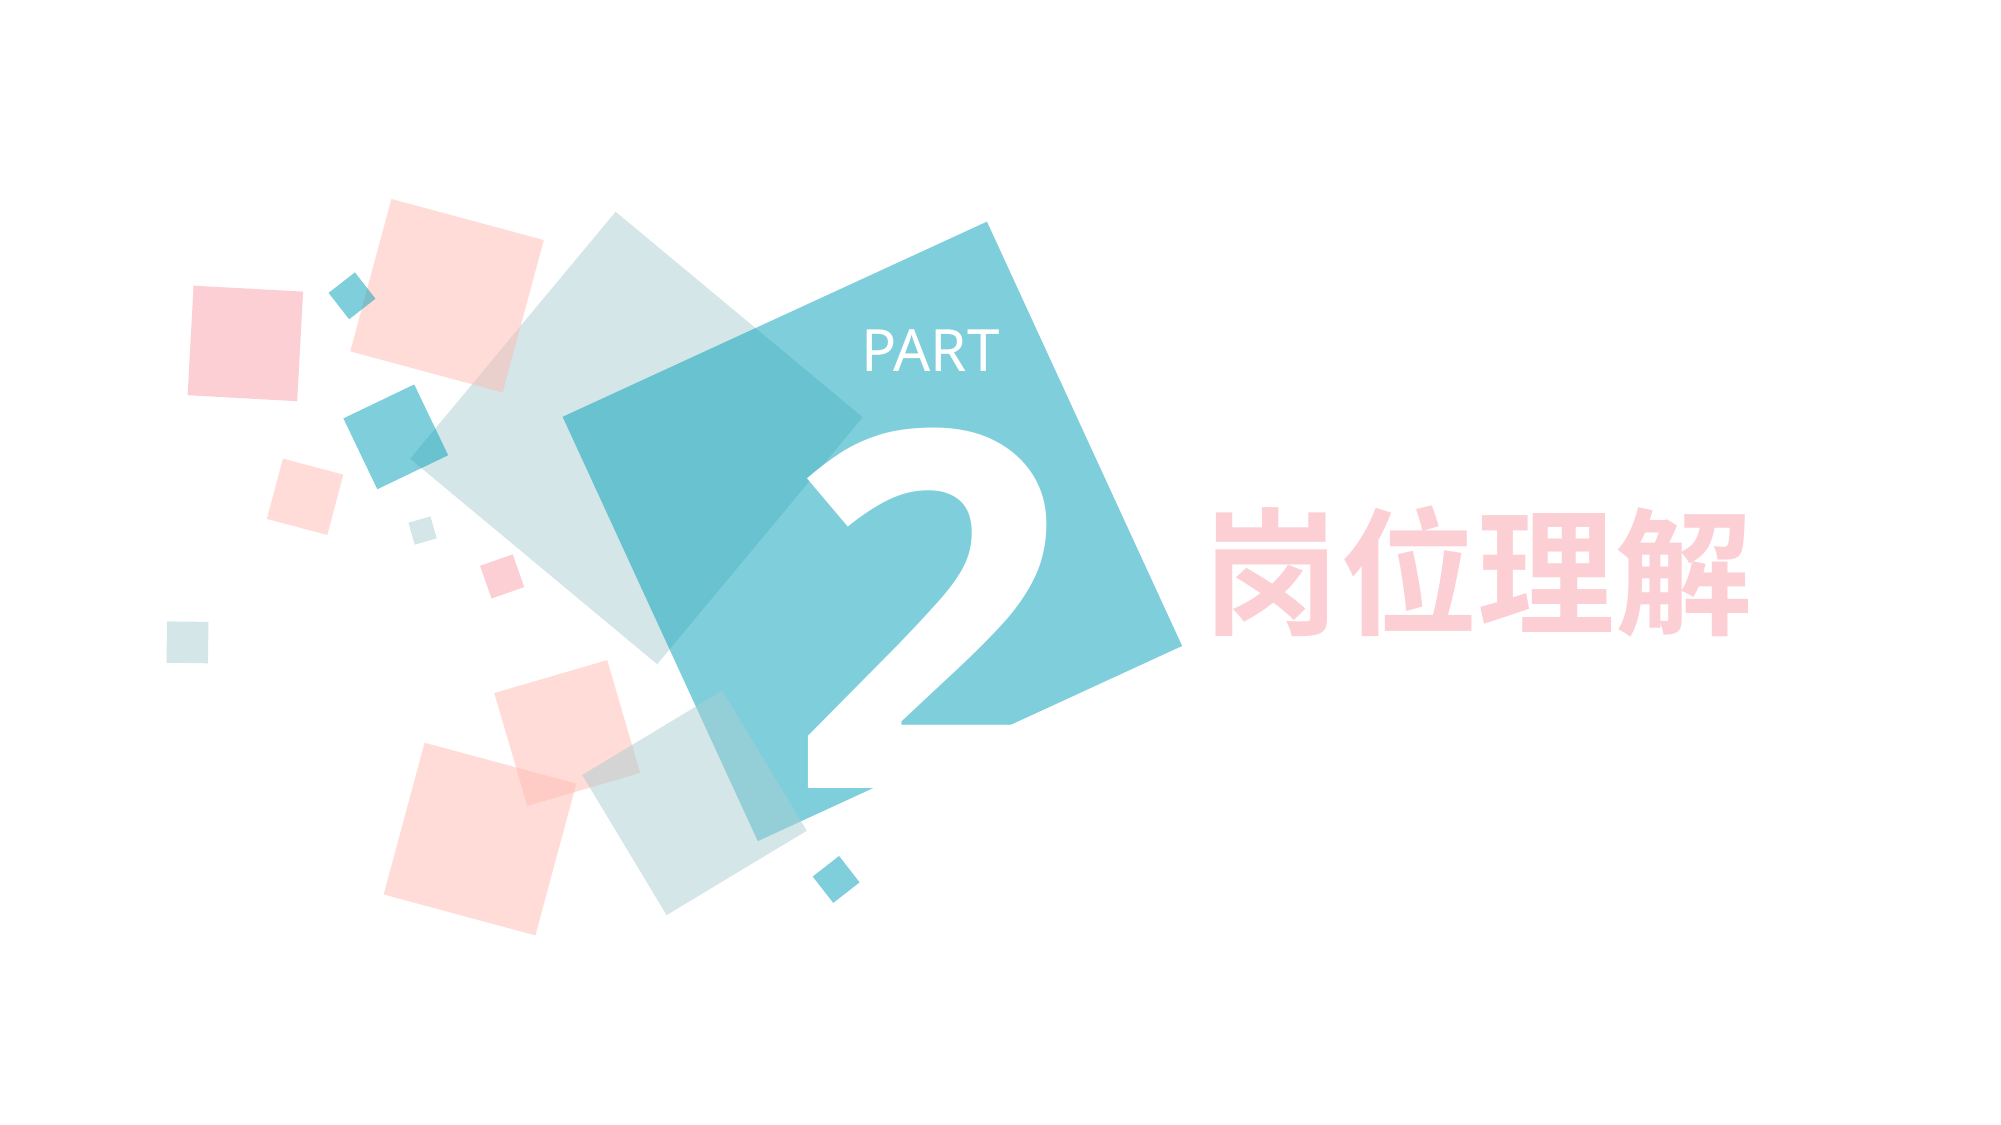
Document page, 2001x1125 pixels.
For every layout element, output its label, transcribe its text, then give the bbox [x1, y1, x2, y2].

text_box 2 [773, 283, 1088, 896]
text_box 岗位理解 [1188, 479, 1768, 660]
text_box PART [846, 305, 1015, 391]
